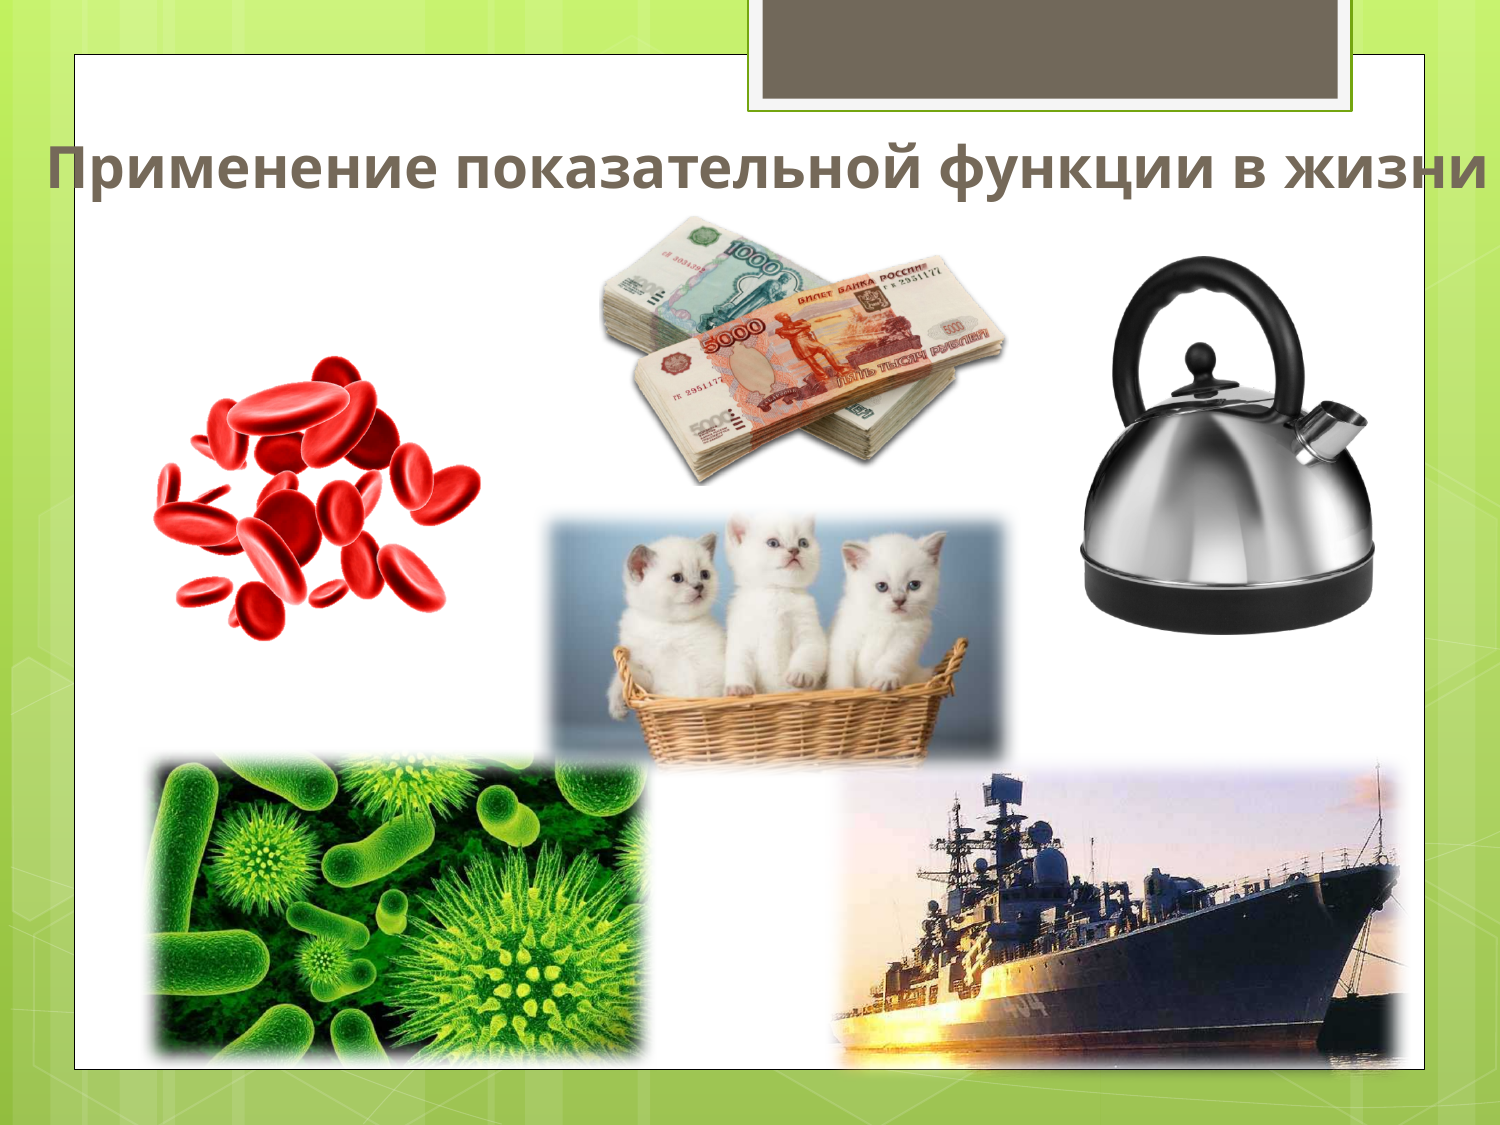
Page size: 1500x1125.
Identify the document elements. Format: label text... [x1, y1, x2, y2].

text_box [65, 88, 1400, 122]
picture [147, 336, 485, 671]
picture [598, 211, 1010, 486]
picture [1080, 256, 1375, 635]
picture [138, 503, 1412, 1084]
text_box Применение показательной функции в жизни [30, 122, 1500, 208]
